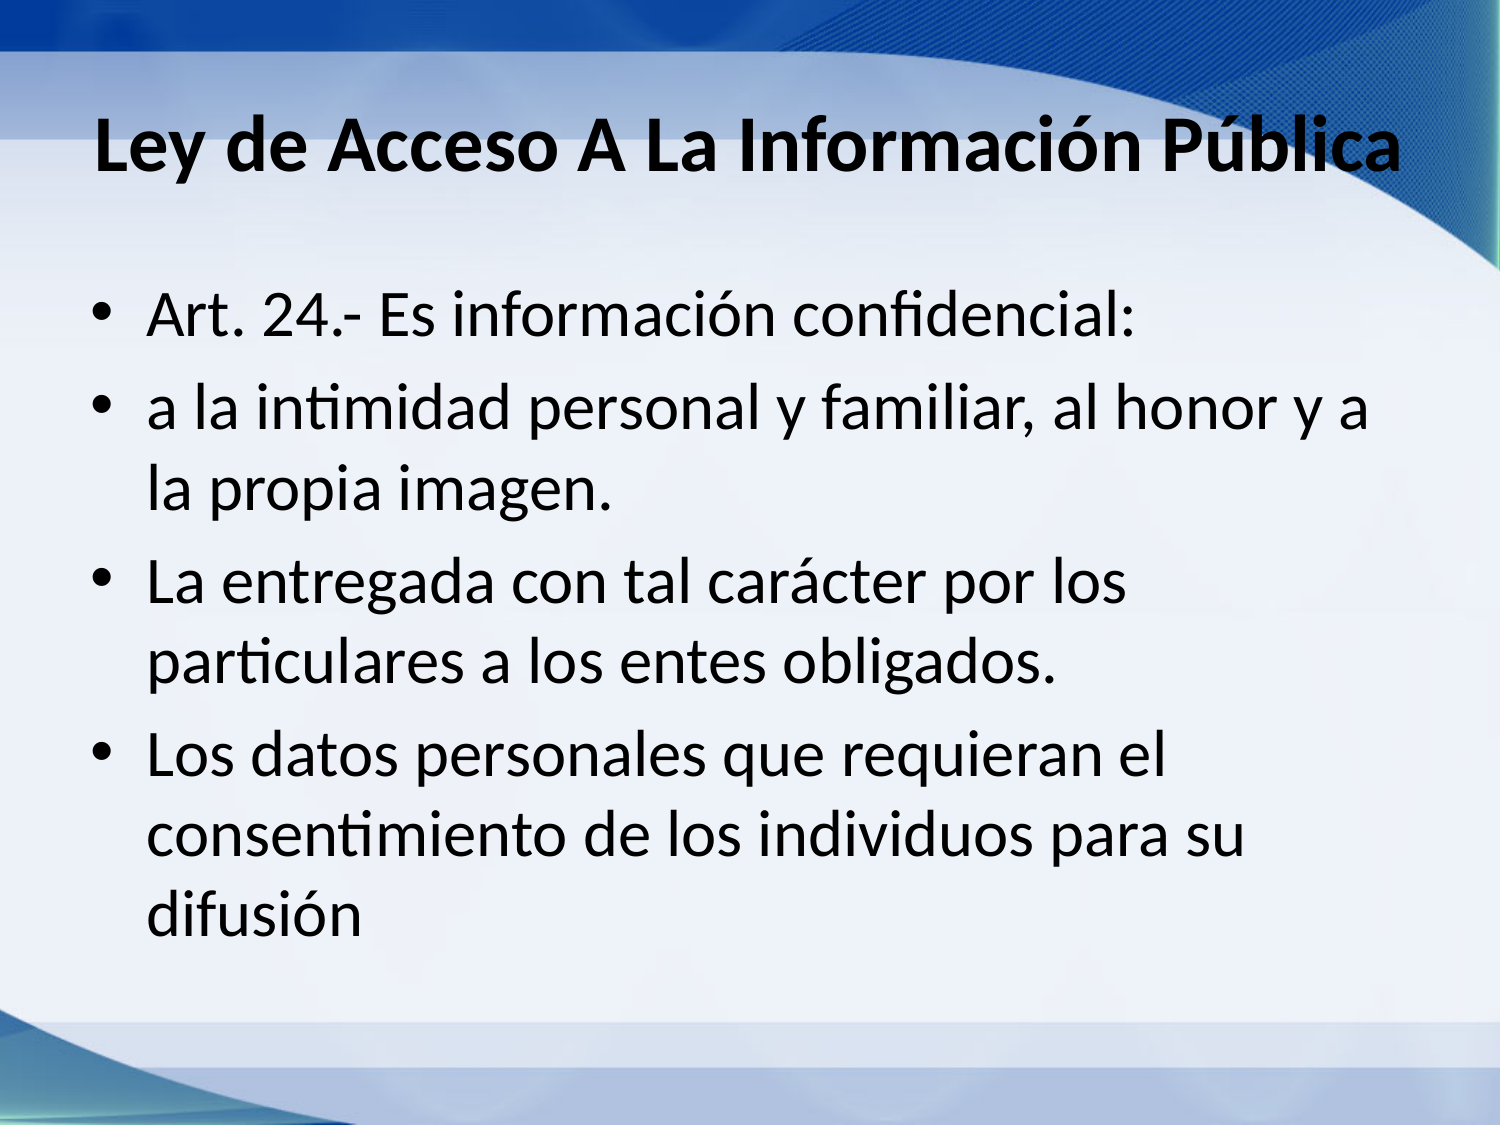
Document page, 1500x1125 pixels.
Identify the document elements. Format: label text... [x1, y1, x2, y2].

title Ley de Acceso A La Información Pública [74, 44, 1426, 233]
list Art. 24.- Es información confidencial: a la intimidad personal y familiar, al honor y a la propia imagen. La entregada con tal carácter por los particulares a los entes obligados. Los datos personales que requieran el consentimiento de los individuos para su difusión [74, 262, 1426, 1006]
picture [0, 0, 1500, 1125]
